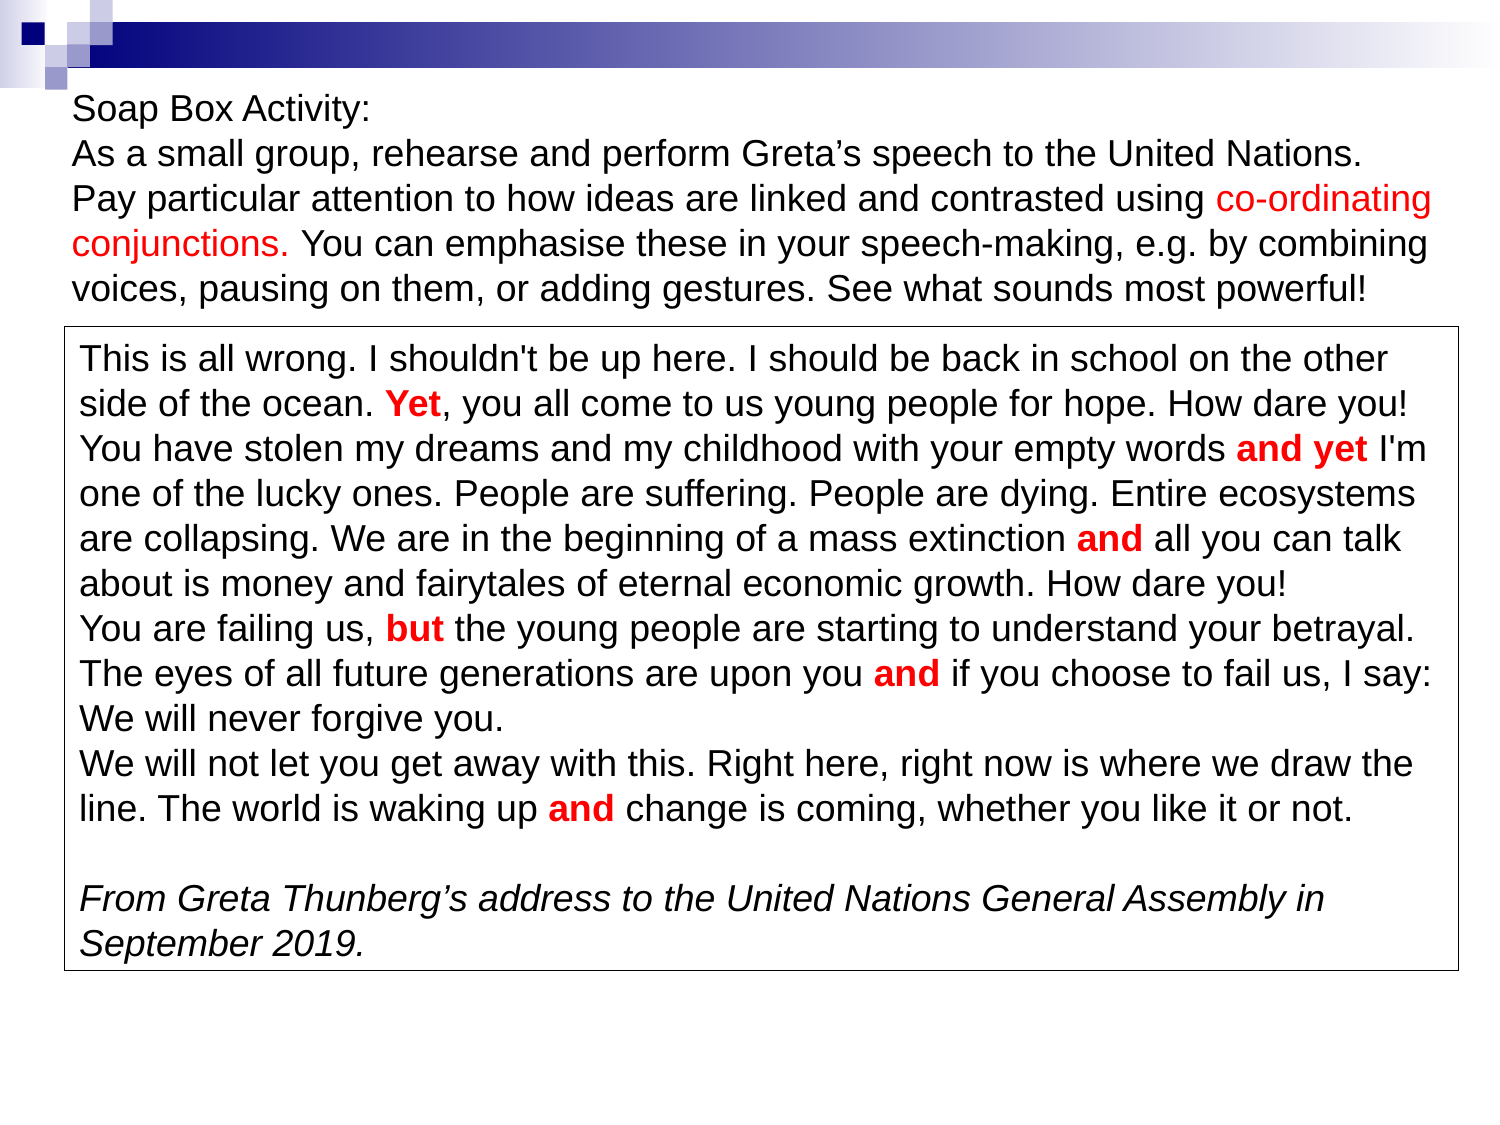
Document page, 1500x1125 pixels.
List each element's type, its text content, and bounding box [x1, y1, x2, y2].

text_box [1210, 751, 1241, 812]
text_box Soap Box Activity: As a small group, rehearse and perform Greta’s speech to the United Nations. Pay particular attention to how ideas are linked and contrasted using co-ordinating conjunctions. You can emphasise these in your speech-making, e.g. by combining voices, pausing on them, or adding gestures. See what sounds most powerful! [56, 76, 1452, 316]
text_box This is all wrong. I shouldn't be up here. I should be back in school on the other side of the ocean. Yet, you all come to us young people for hope. How dare you! You have stolen my dreams and my childhood with your empty words and yet I'm one of the lucky ones. People are suffering. People are dying. Entire ecosystems are collapsing. We are in the beginning of a mass extinction and all you can talk about is money and fairytales of eternal economic growth. How dare you! You are failing us, but the young people are starting to understand your betrayal. The eyes of all future generations are upon you and if you choose to fail us, I say: We will never forgive you. We will not let you get away with this. Right here, right now is where we draw the line. The world is waking up and change is coming, whether you like it or not. From Greta Thunberg’s address to the United Nations General Assembly in September 2019. [64, 326, 1459, 971]
